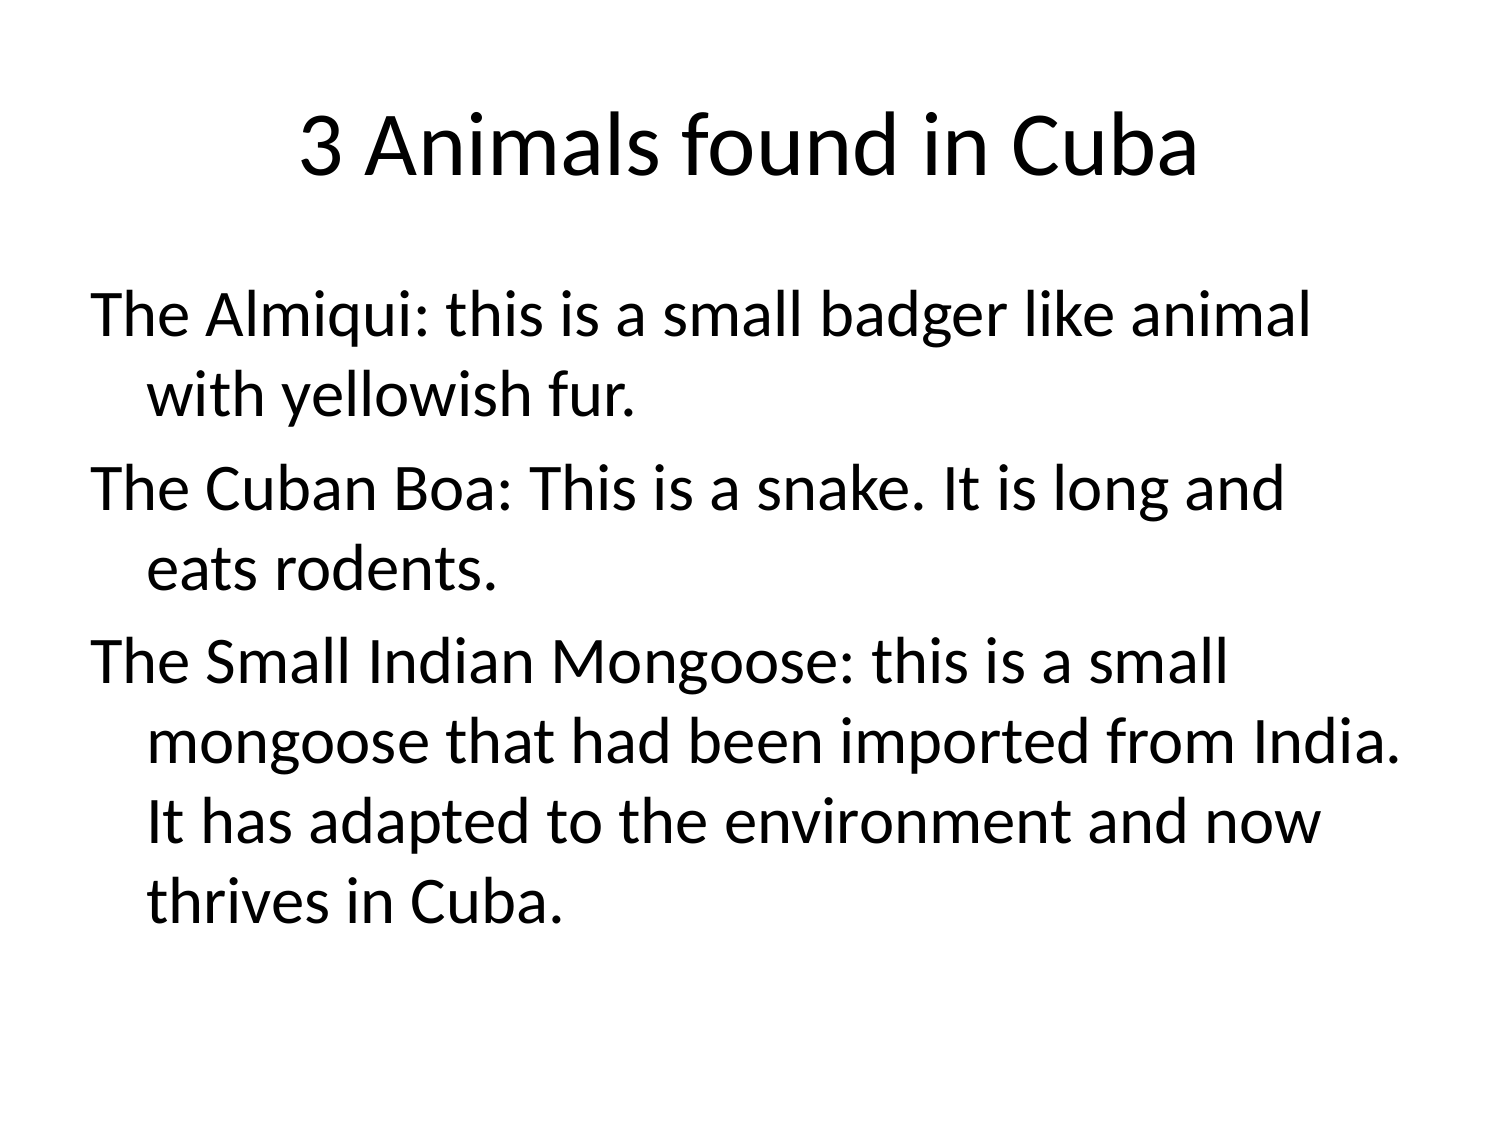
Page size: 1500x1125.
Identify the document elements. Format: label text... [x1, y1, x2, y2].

title 3 Animals found in Cuba [75, 45, 1425, 233]
list The Almiqui: this is a small badger like animal with yellowish fur. The Cuban Boa: This is a snake. It is long and eats rodents. The Small Indian Mongoose: this is a small mongoose that had been imported from India. It has adapted to the environment and now thrives in Cuba. [75, 262, 1425, 1005]
